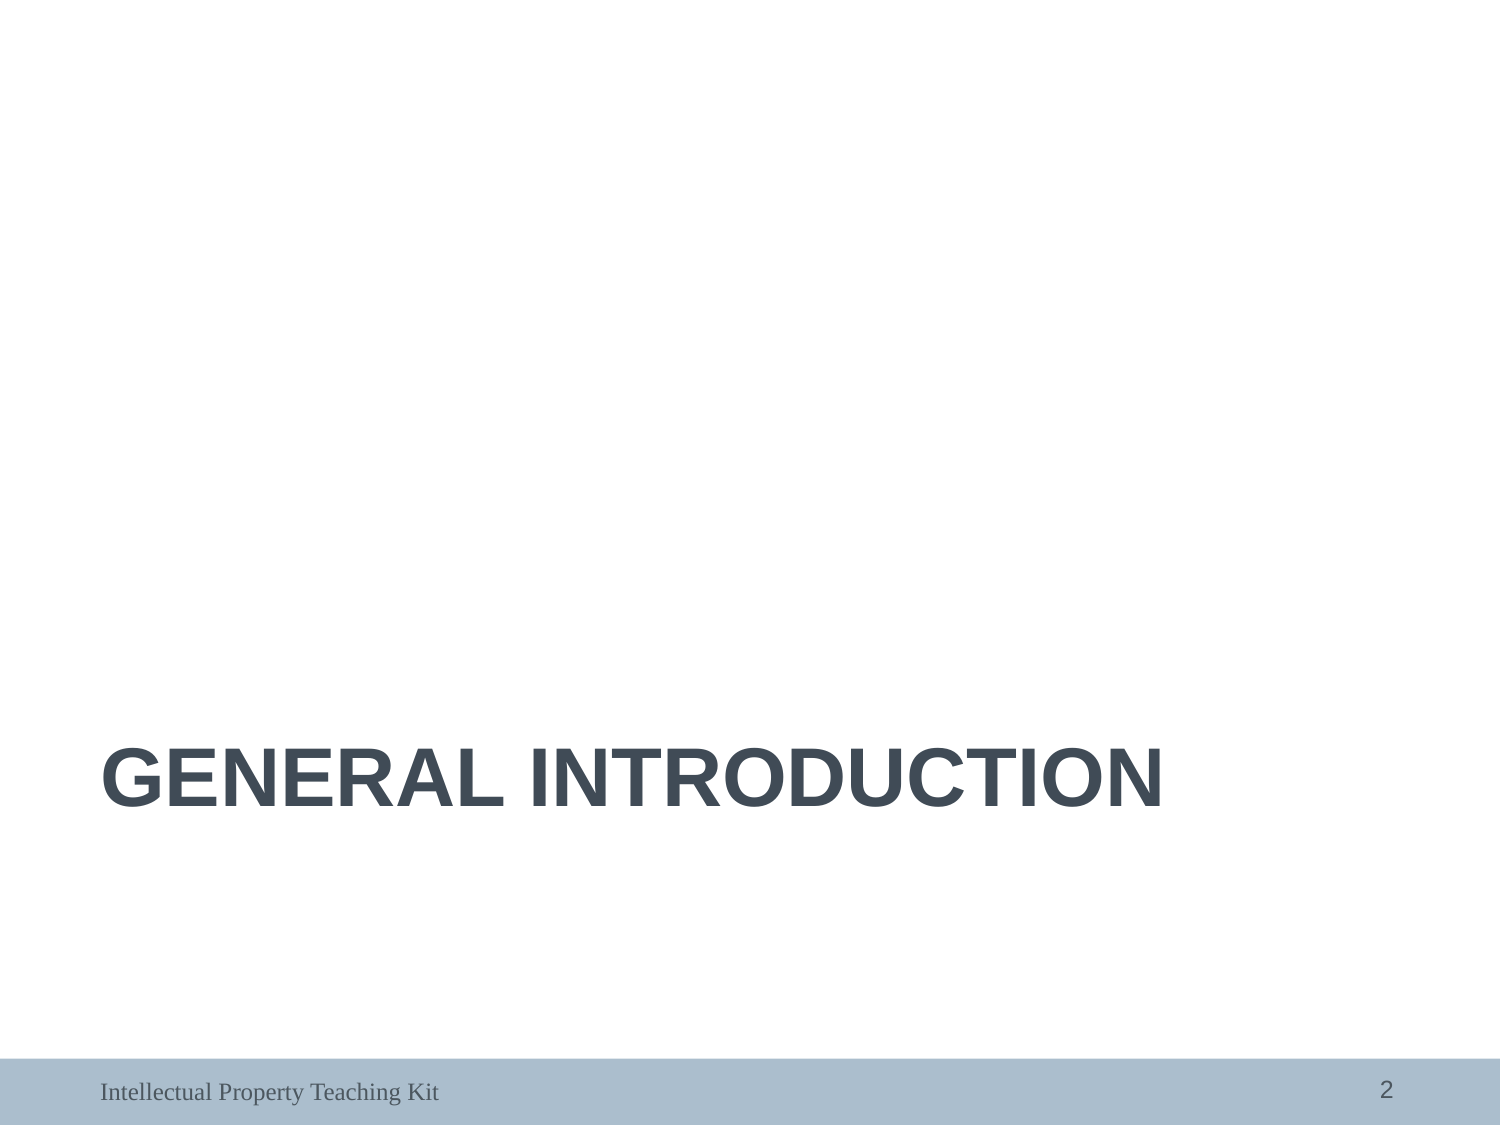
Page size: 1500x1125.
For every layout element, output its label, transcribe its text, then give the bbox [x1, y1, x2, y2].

footer Intellectual Property Teaching Kit [100, 1074, 988, 1125]
title GENERAL INTRODUCTION [100, 722, 1394, 947]
text_box 2 [1269, 1070, 1394, 1106]
